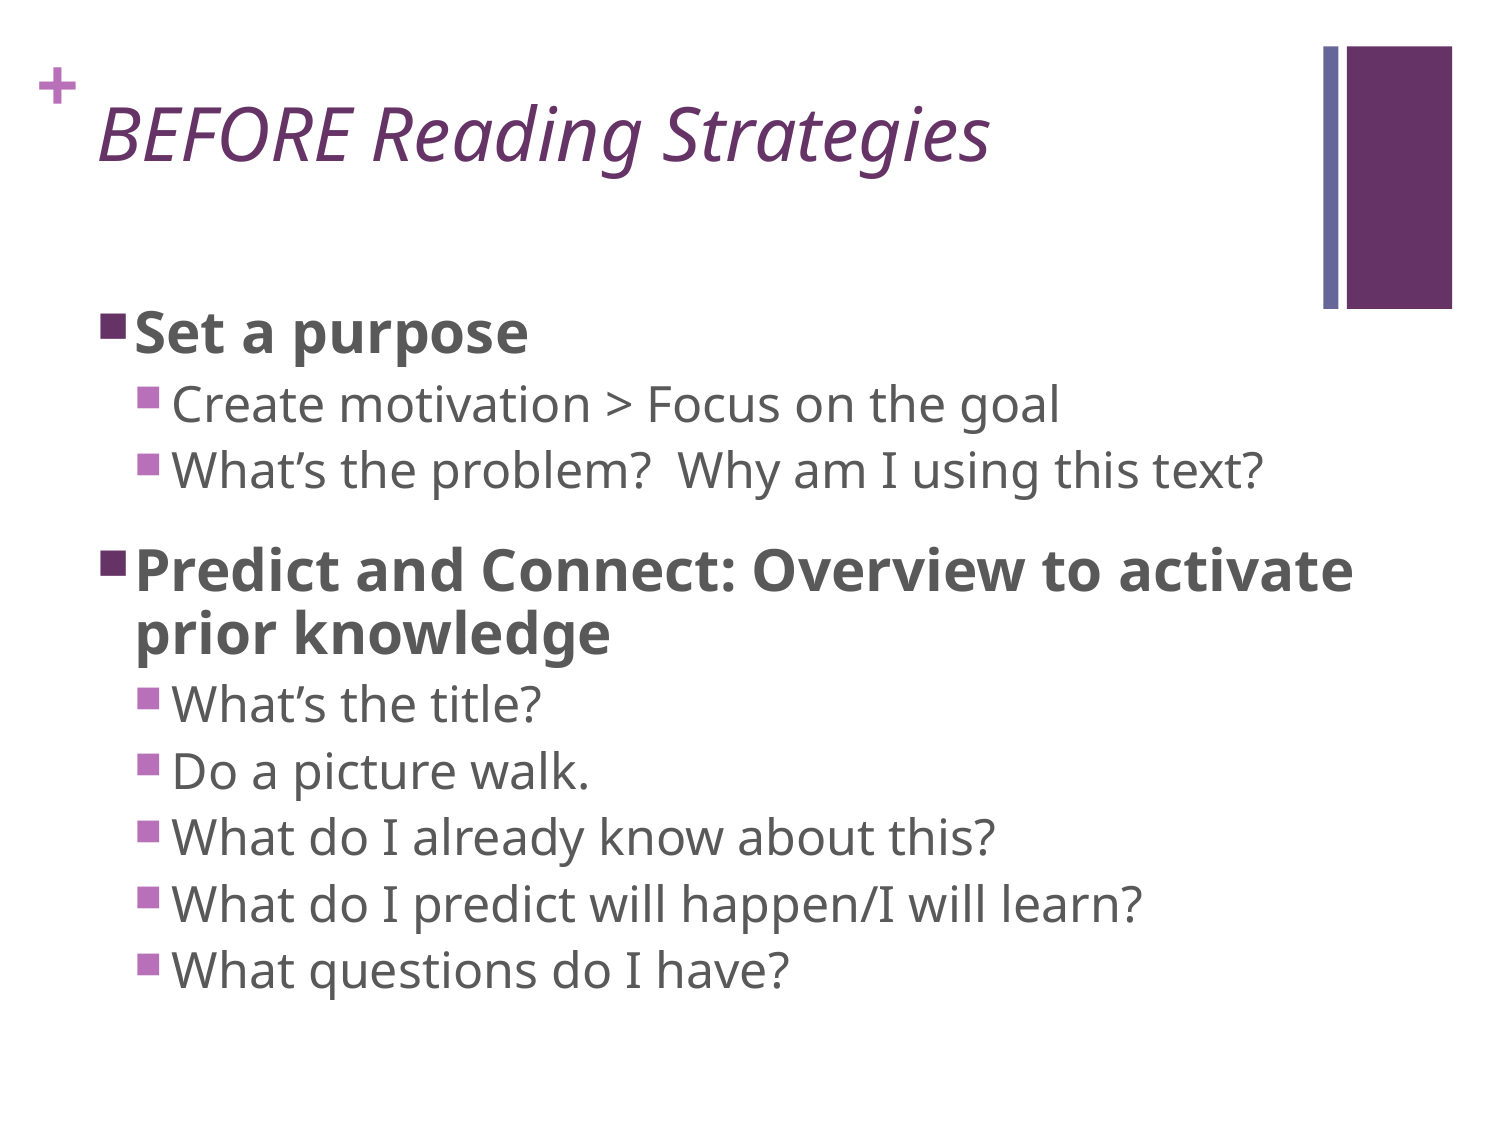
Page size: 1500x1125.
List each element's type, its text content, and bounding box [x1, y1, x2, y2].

title BEFORE Reading Strategies [81, 79, 1322, 263]
list Set a purpose Create motivation > Focus on the goal What’s the problem? Why am I using this text? Predict and Connect: Overview to activate prior knowledge What’s the title? Do a picture walk. What do I already know about this? What do I predict will happen/I will learn? What questions do I have? [81, 296, 1406, 1125]
